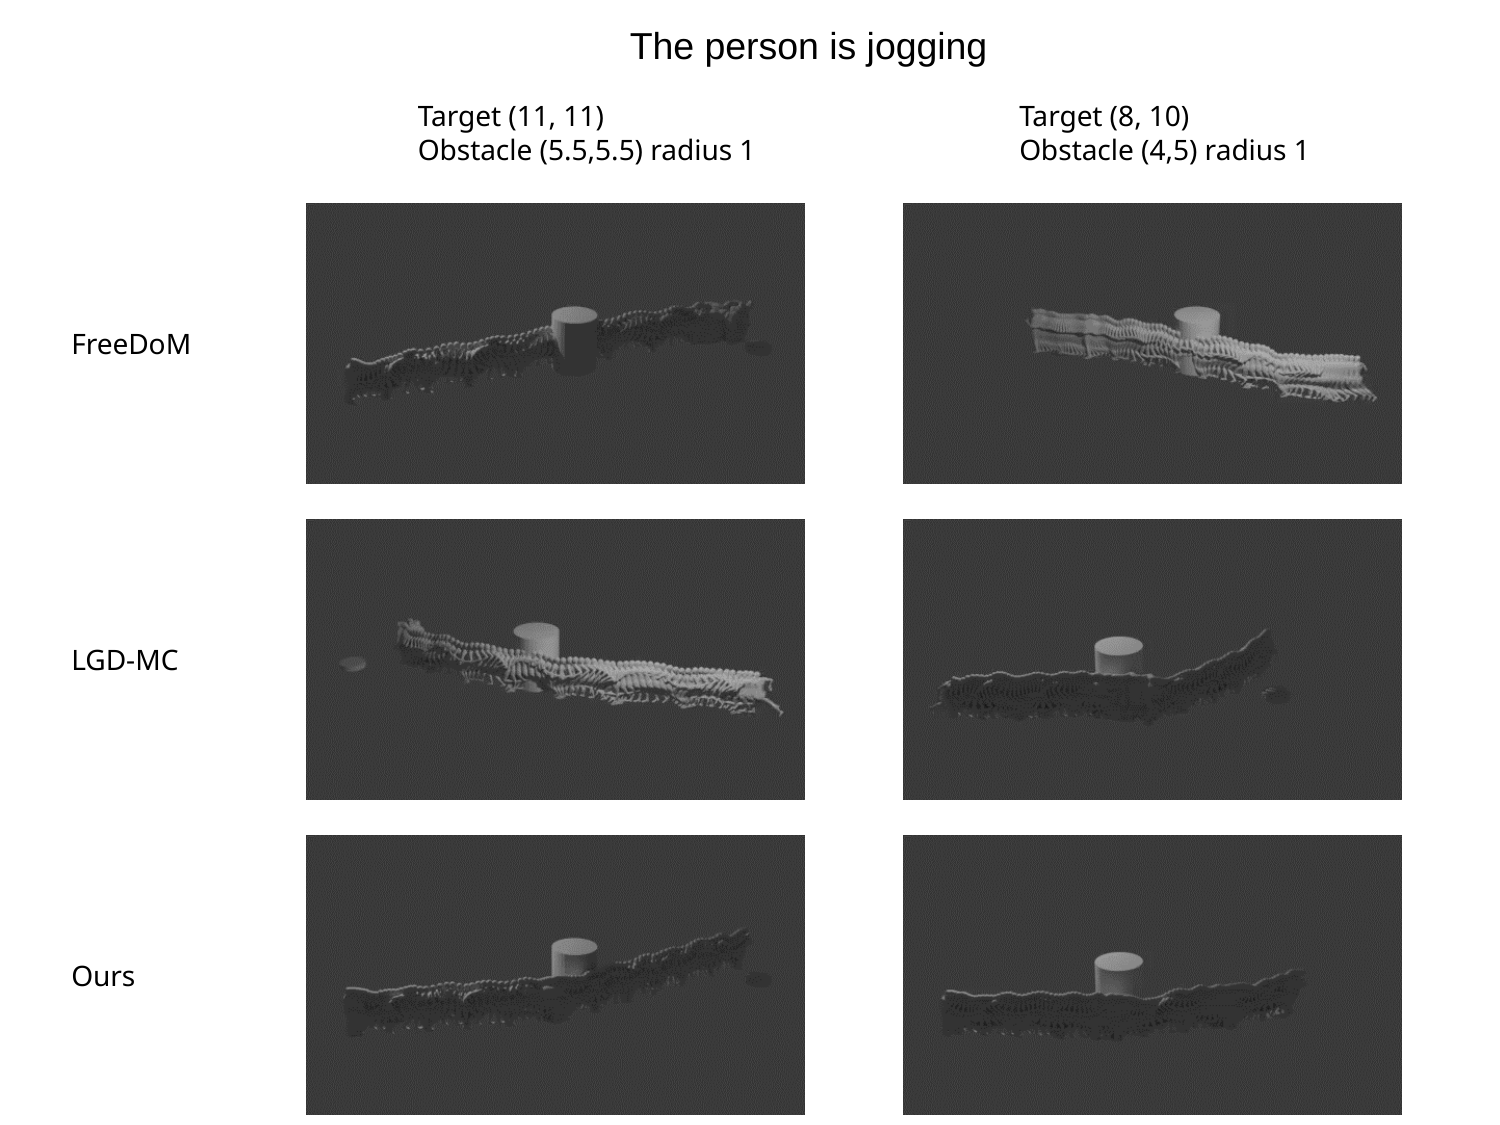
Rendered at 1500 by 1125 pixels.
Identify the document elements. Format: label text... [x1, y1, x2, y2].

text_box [304, 202, 806, 485]
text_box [902, 518, 1404, 801]
text_box Target (11, 11) Obstacle (5.5,5.5) radius 1 [403, 91, 781, 174]
text_box LGD-MC [56, 634, 221, 684]
text_box Ours [56, 950, 221, 1000]
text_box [304, 834, 806, 1117]
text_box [902, 834, 1404, 1117]
text_box The person is jogging [615, 14, 1485, 75]
text_box FreeDoM [56, 318, 221, 368]
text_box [304, 518, 806, 801]
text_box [902, 202, 1404, 485]
text_box Target (8, 10) Obstacle (4,5) radius 1 [1004, 91, 1342, 174]
